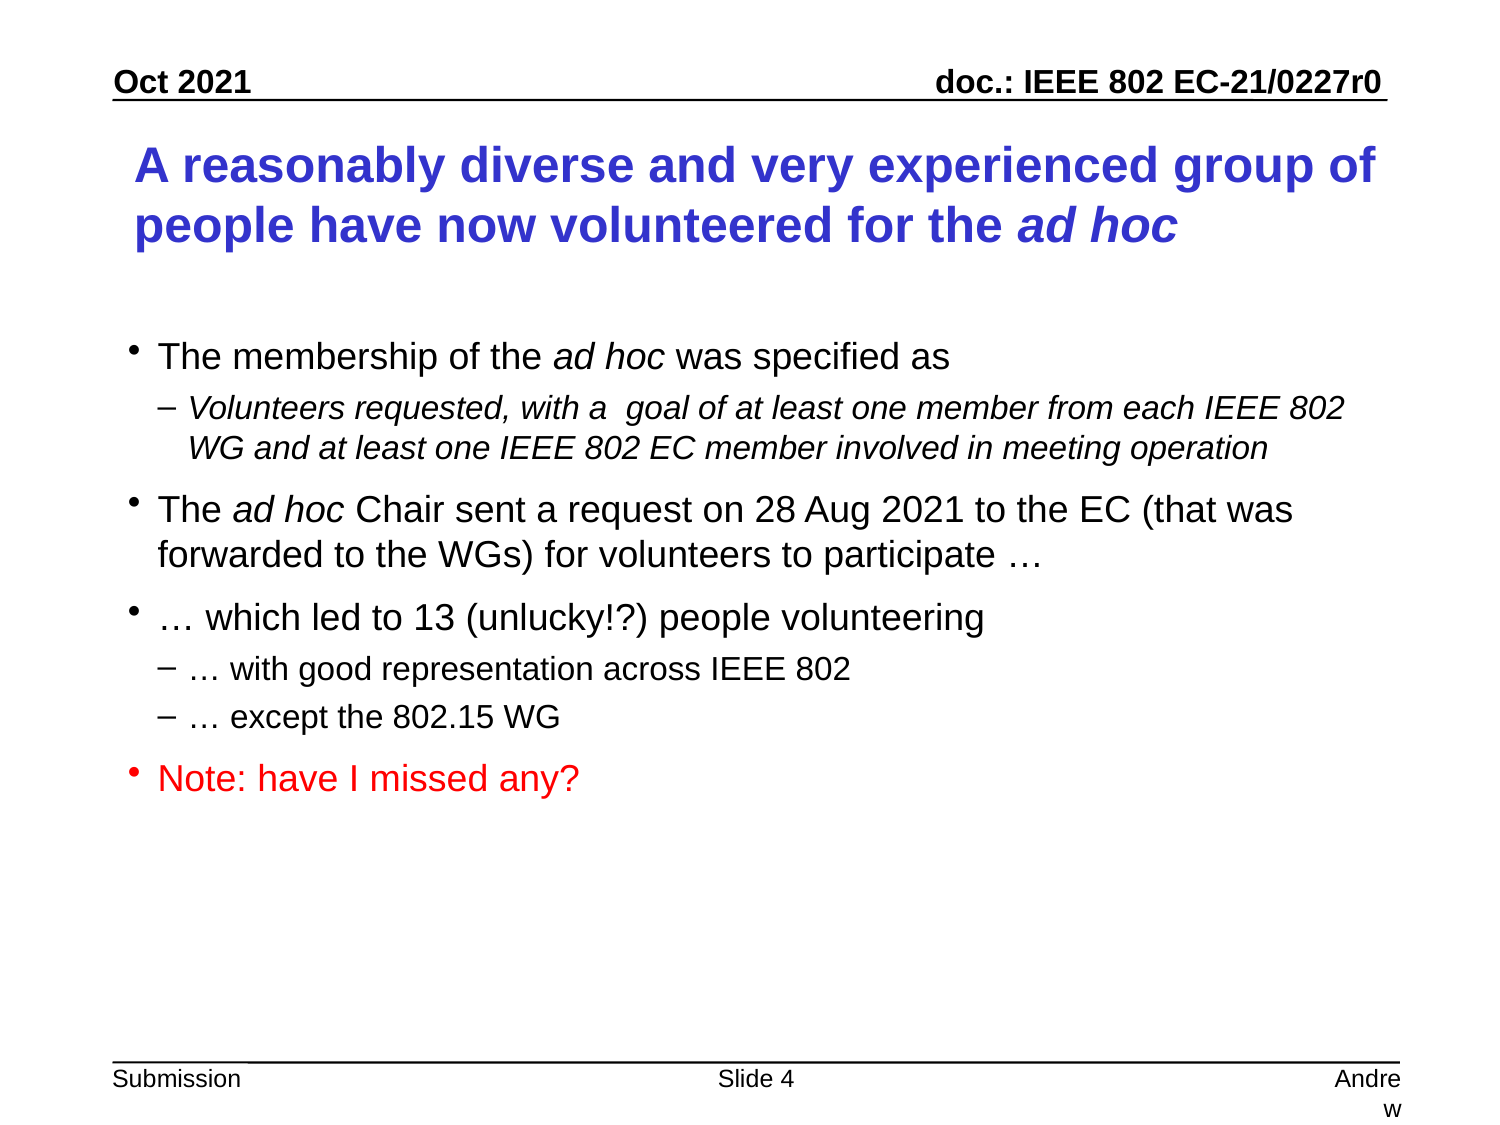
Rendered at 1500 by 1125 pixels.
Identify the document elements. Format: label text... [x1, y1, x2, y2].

title A reasonably diverse and very experienced group of people have now volunteered for the ad hoc [118, 125, 1394, 300]
list The membership of the ad hoc was specified as Volunteers requested, with a goal of at least one member from each IEEE 802 WG and at least one IEEE 802 EC member involved in meeting operation The ad hoc Chair sent a request on 28 Aug 2021 to the EC (that was forwarded to the WGs) for volunteers to participate … … which led to 13 (unlucky!?) people volunteering … with good representation across IEEE 802 … except the 802.15 WG Note: have I missed any? [112, 324, 1388, 1000]
slide_number Slide 4 [709, 1061, 803, 1093]
footer Andrew Myles, Cisco [1320, 1061, 1402, 1093]
